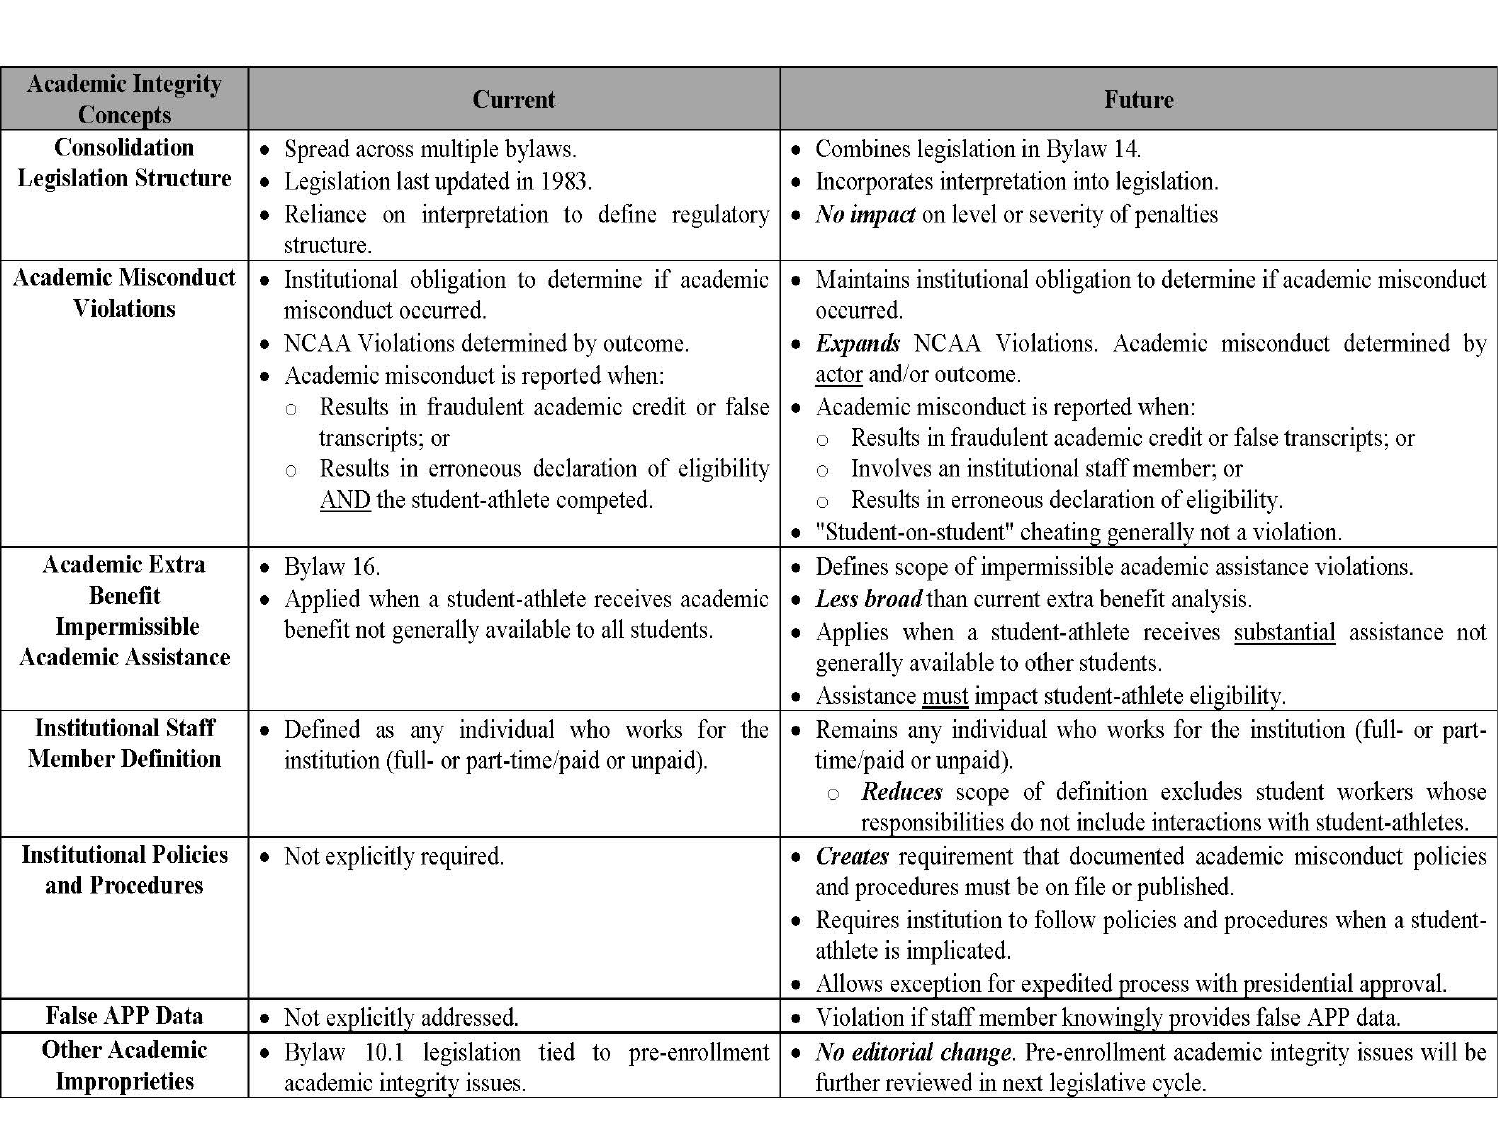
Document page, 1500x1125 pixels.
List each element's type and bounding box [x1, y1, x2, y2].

list [4, 66, 1495, 1095]
